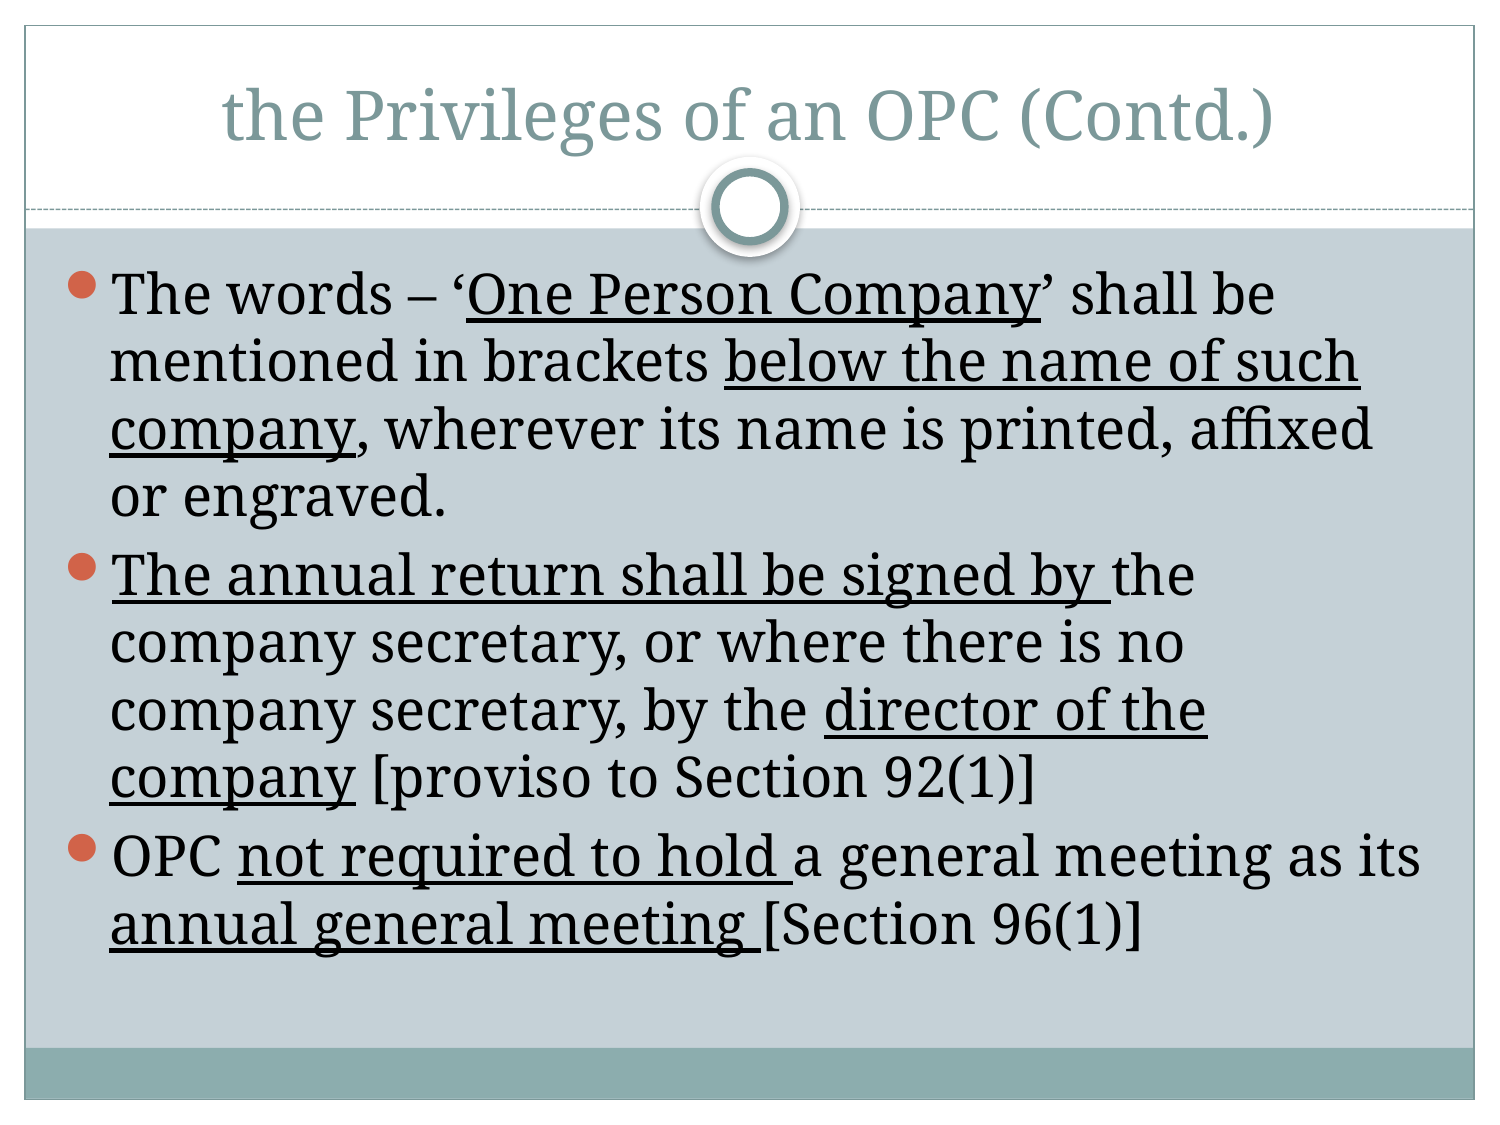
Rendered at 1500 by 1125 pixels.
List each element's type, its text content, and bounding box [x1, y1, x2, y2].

title the Privileges of an OPC (Contd.) [49, 37, 1450, 162]
list The words – ‘One Person Company’ shall be mentioned in brackets below the name of such company, wherever its name is printed, affixed or engraved. The annual return shall be signed by the company secretary, or where there is no company secretary, by the director of the company [proviso to Section 92(1)] OPC not required to hold a general meeting as its annual general meeting [Section 96(1)] [49, 250, 1445, 1001]
